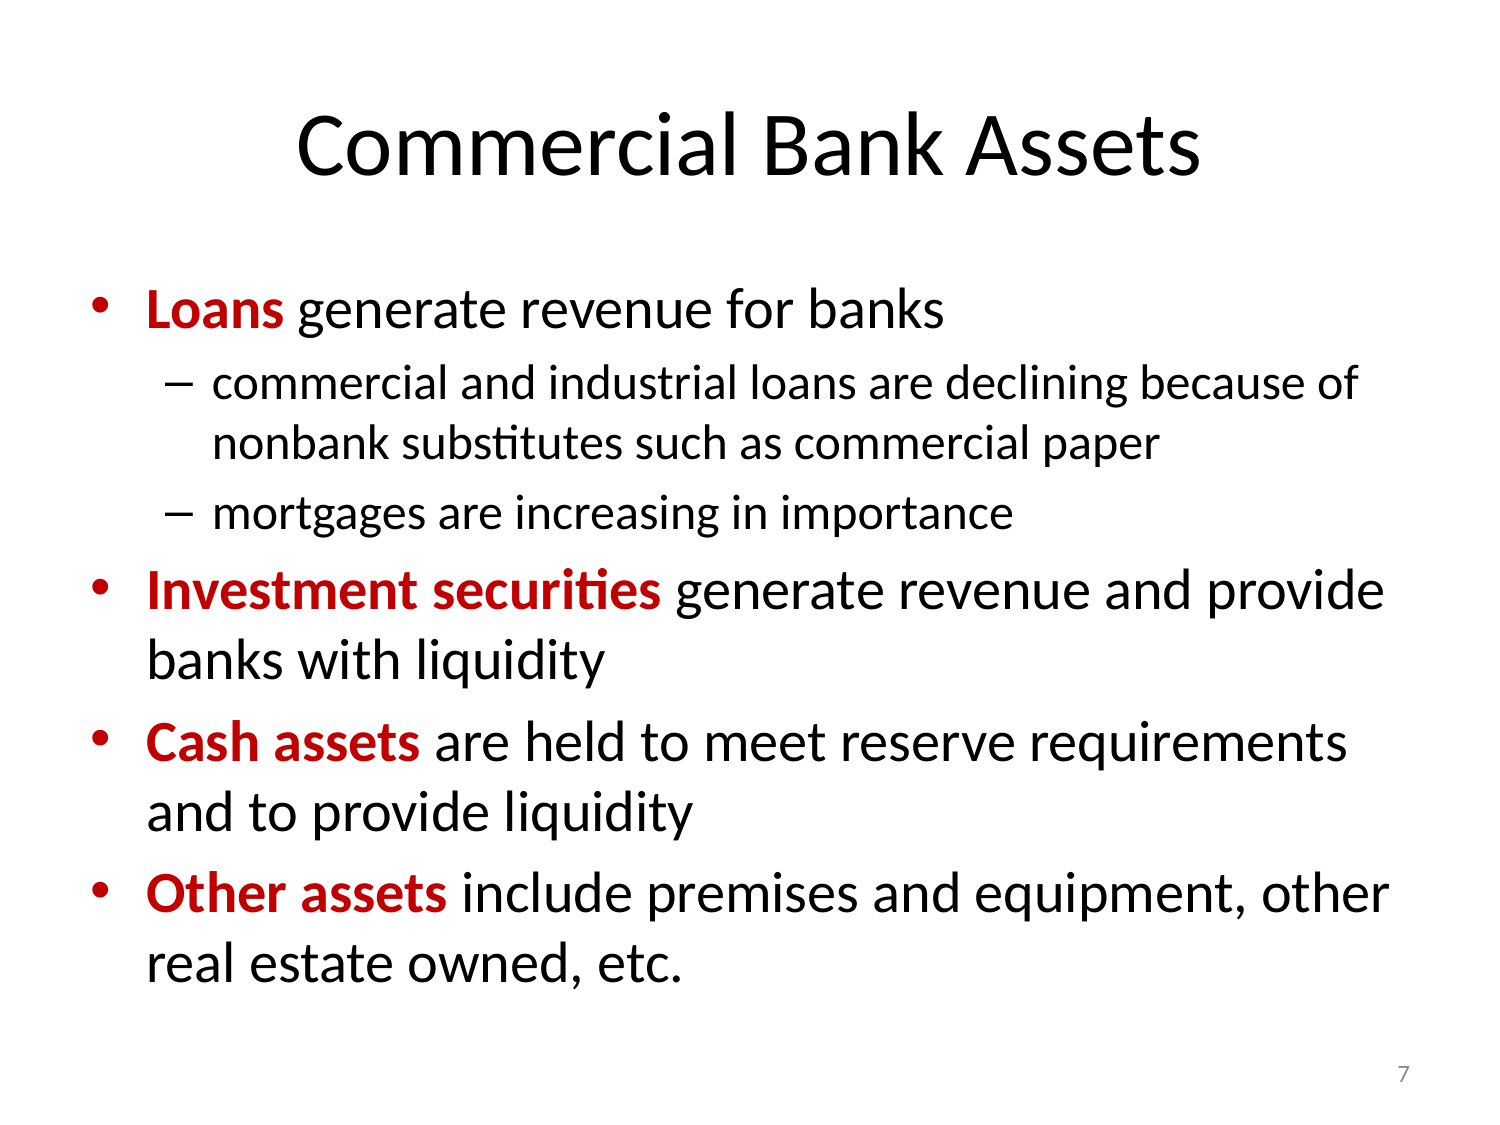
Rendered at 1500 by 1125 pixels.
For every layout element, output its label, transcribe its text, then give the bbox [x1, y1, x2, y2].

list Loans generate revenue for banks commercial and industrial loans are declining because of nonbank substitutes such as commercial paper mortgages are increasing in importance Investment securities generate revenue and provide banks with liquidity Cash assets are held to meet reserve requirements and to provide liquidity Other assets include premises and equipment, other real estate owned, etc. [75, 262, 1425, 1005]
title Commercial Bank Assets [75, 45, 1425, 233]
slide_number 7 [1074, 1042, 1425, 1103]
